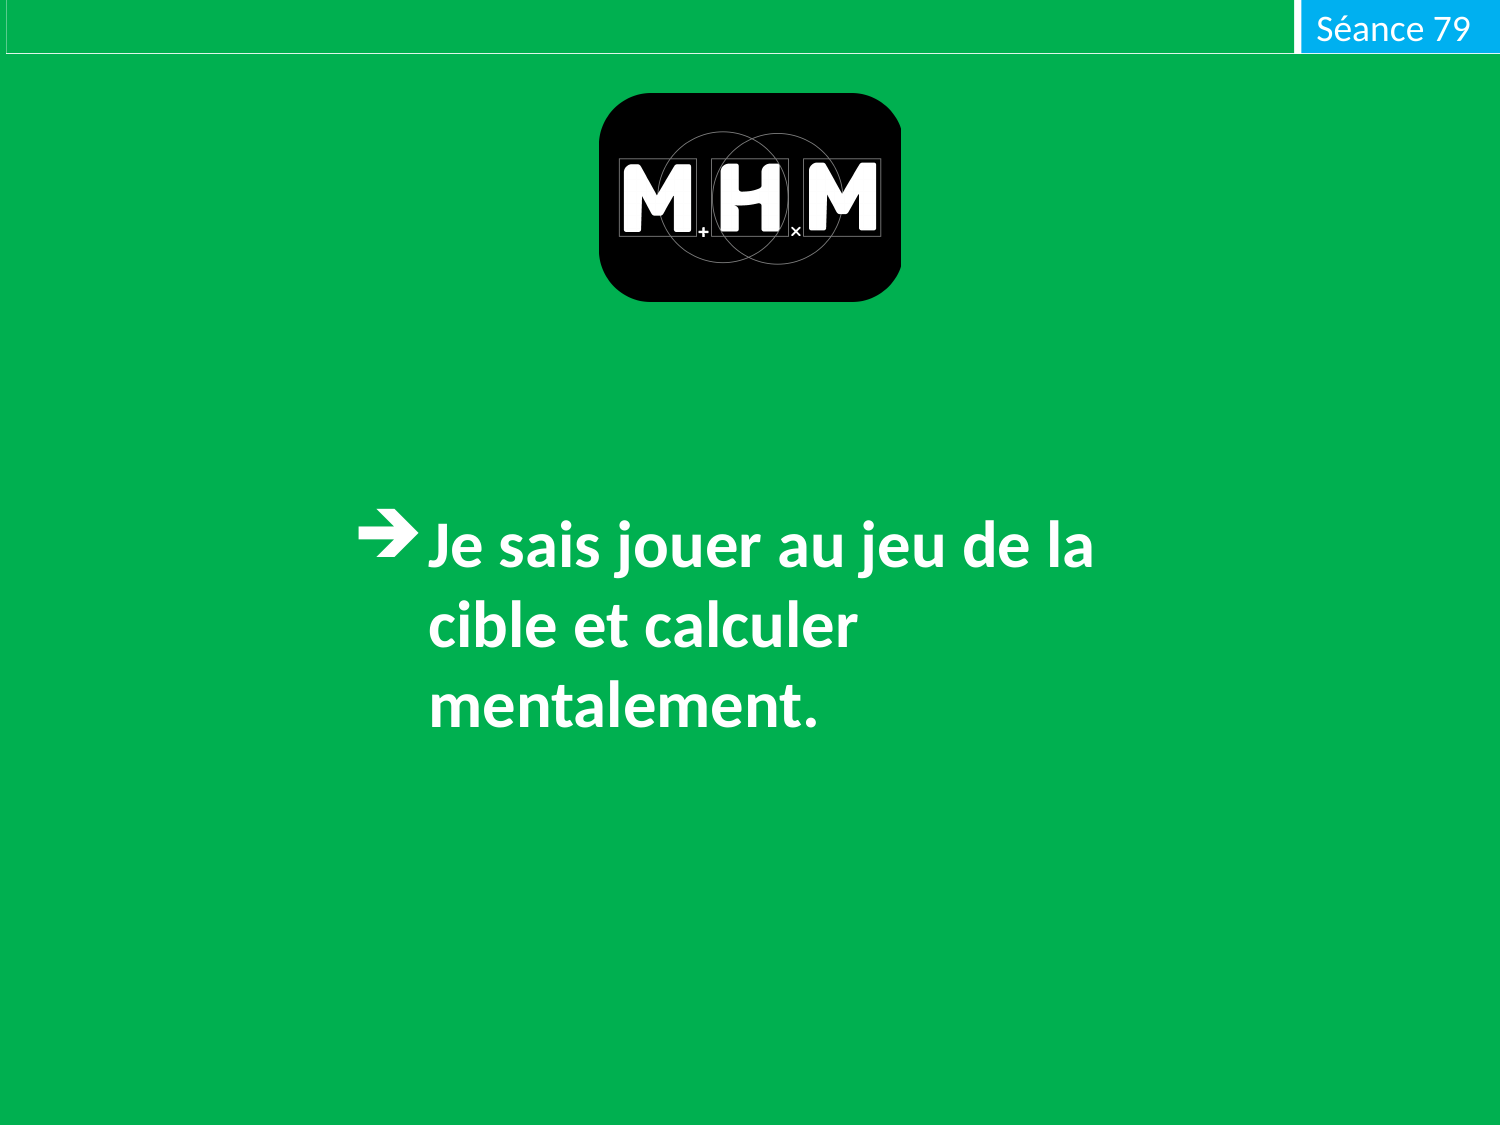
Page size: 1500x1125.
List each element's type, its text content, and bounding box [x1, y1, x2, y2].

text_box [0, 53, 1500, 1125]
text_box Je sais jouer au jeu de la cible et calculer mentalement. [338, 493, 1162, 749]
picture [599, 93, 901, 302]
